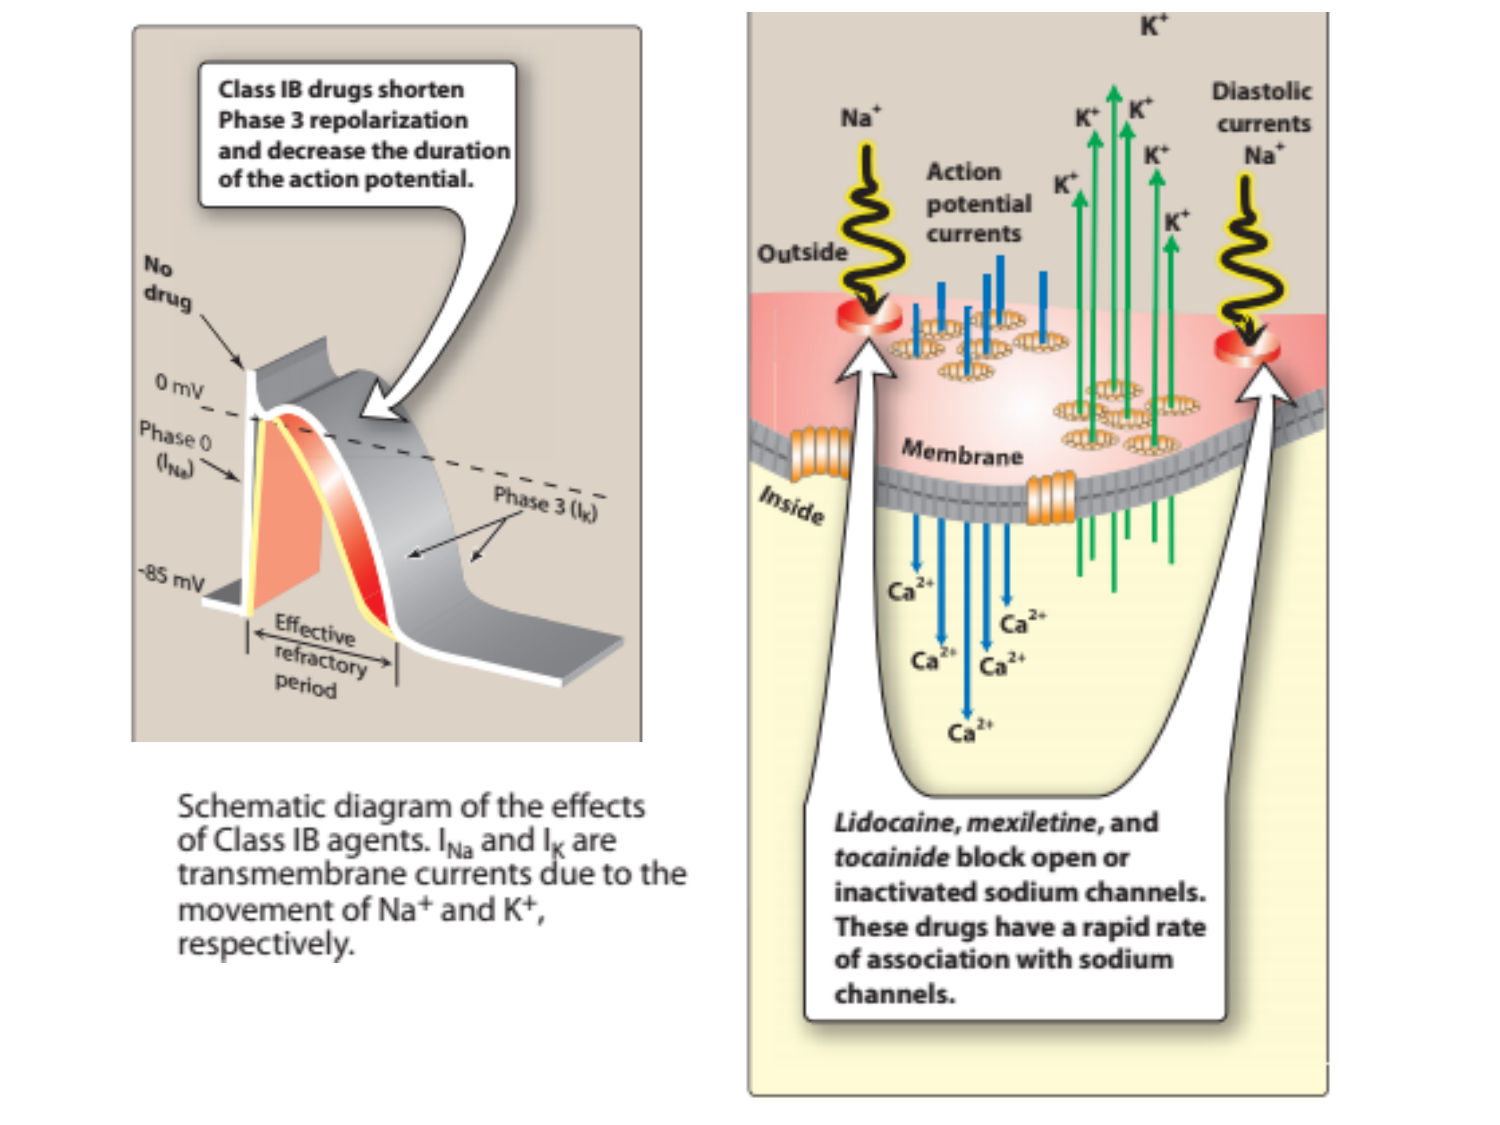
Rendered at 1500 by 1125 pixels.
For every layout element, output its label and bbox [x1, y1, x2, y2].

picture [167, 787, 707, 963]
picture [124, 18, 651, 742]
picture [737, 12, 1338, 1106]
